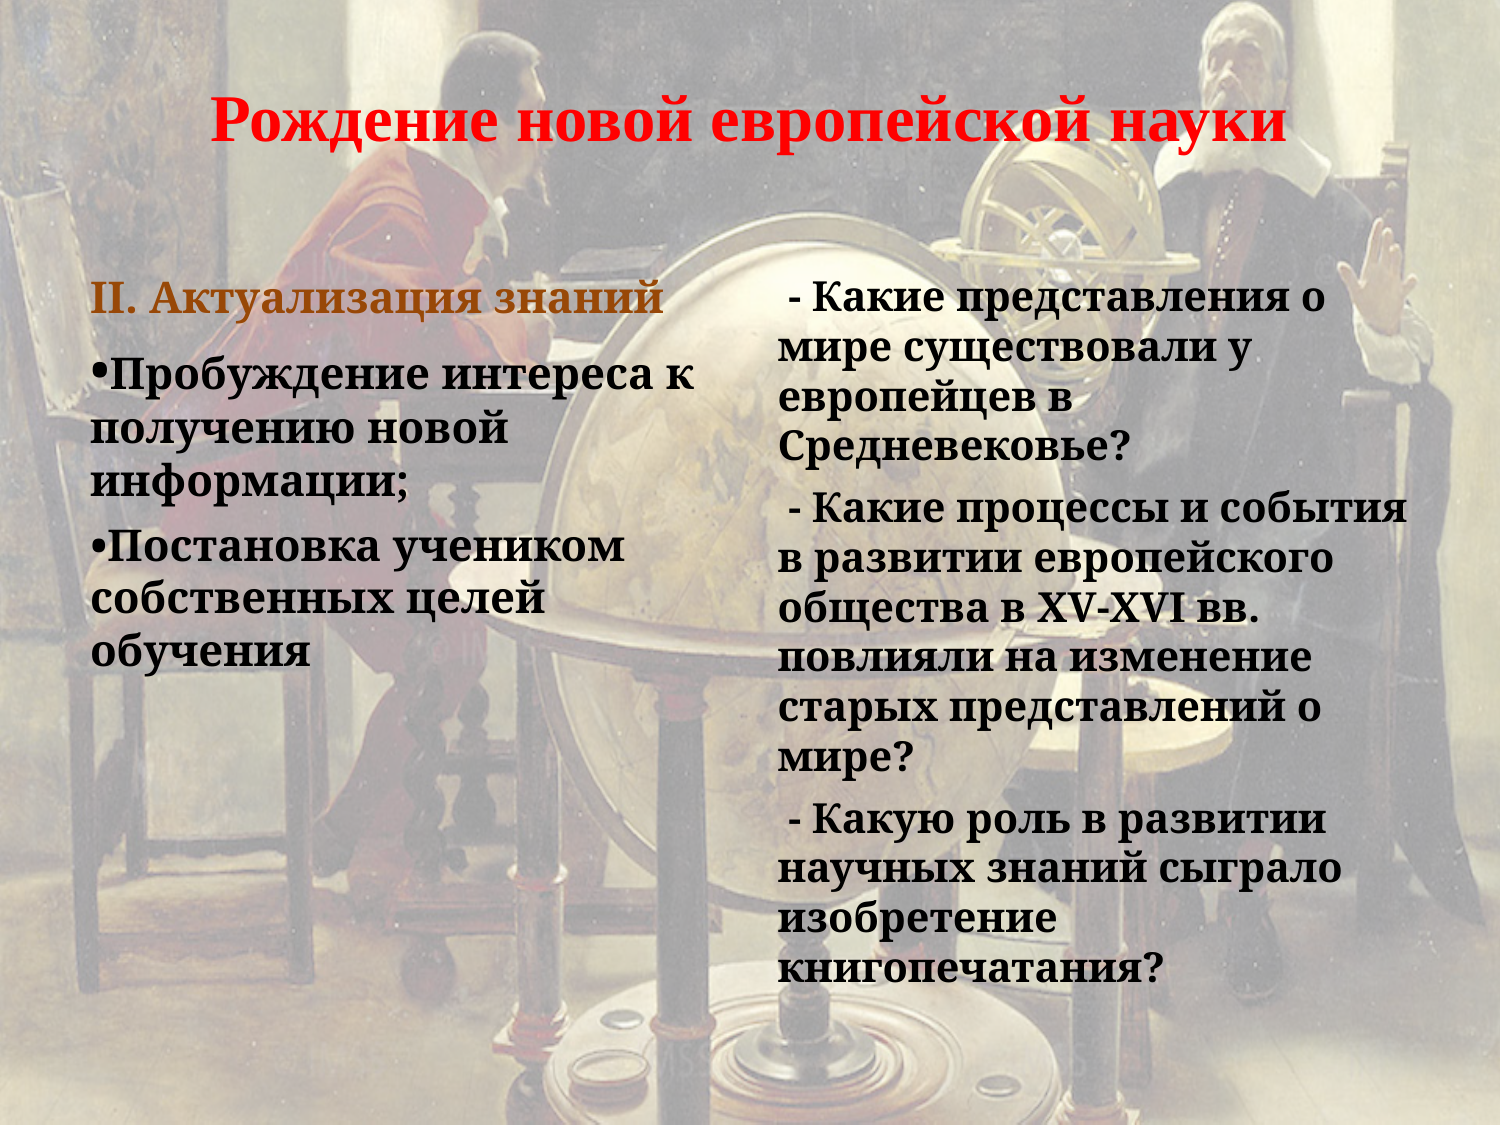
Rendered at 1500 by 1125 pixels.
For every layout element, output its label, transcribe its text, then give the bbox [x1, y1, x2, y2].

list - Какие представления о мире существовали у европейцев в Средневековье? - Какие процессы и события в развитии европейского общества в XV-XVI вв. повлияли на изменение старых представлений о мире? - Какую роль в развитии научных знаний сыграло изобретение книгопечатания? [762, 262, 1425, 1005]
list II. Актуализация знаний •Пробуждение интереса к получению новой информации; •Постановка учеником собственных целей обучения [75, 262, 738, 1005]
title Рождение новой европейской науки [75, 45, 1425, 185]
